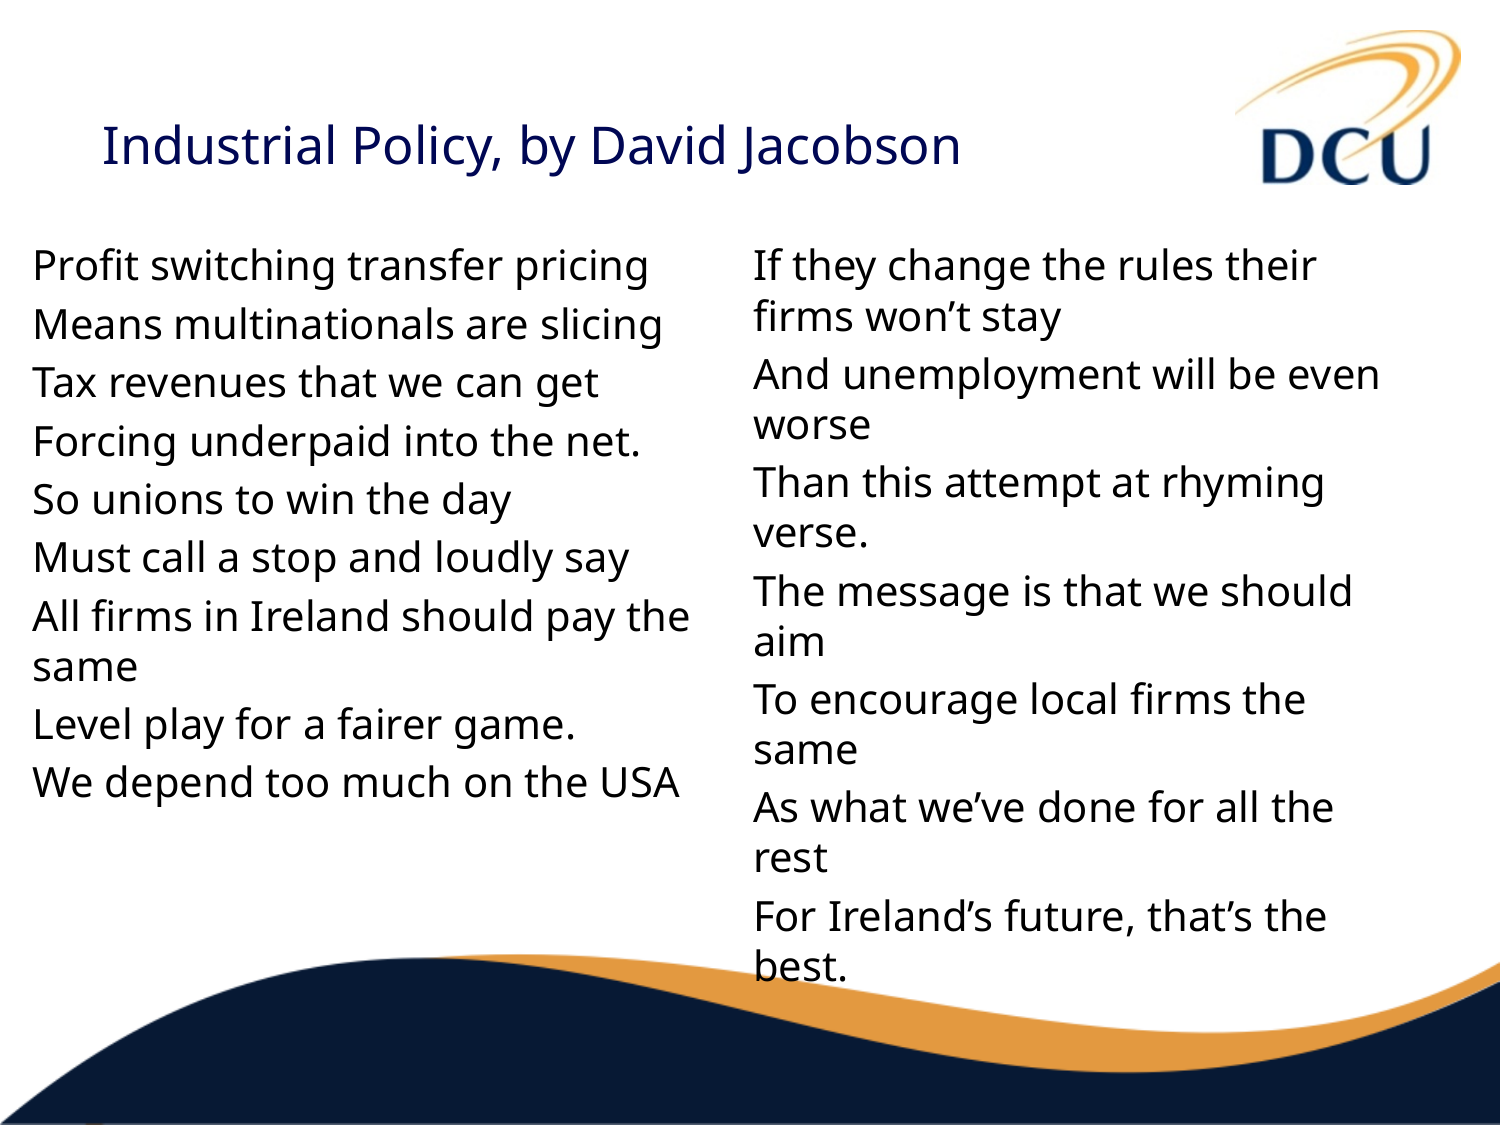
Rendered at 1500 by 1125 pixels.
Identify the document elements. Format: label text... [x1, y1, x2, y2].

list Profit switching transfer pricing Means multinationals are slicing Tax revenues that we can get Forcing underpaid into the net. So unions to win the day Must call a stop and loudly say All firms in Ireland should pay the same Level play for a fairer game. We depend too much on the USA [17, 231, 727, 907]
title Industrial Policy, by David Jacobson [87, 112, 1081, 175]
picture [1235, 30, 1461, 185]
picture [0, 950, 1500, 1125]
list If they change the rules their firms won’t stay And unemployment will be even worse Than this attempt at rhyming verse. The message is that we should aim To encourage local firms the same As what we’ve done for all the rest For Ireland’s future, that’s the best. [738, 231, 1424, 907]
